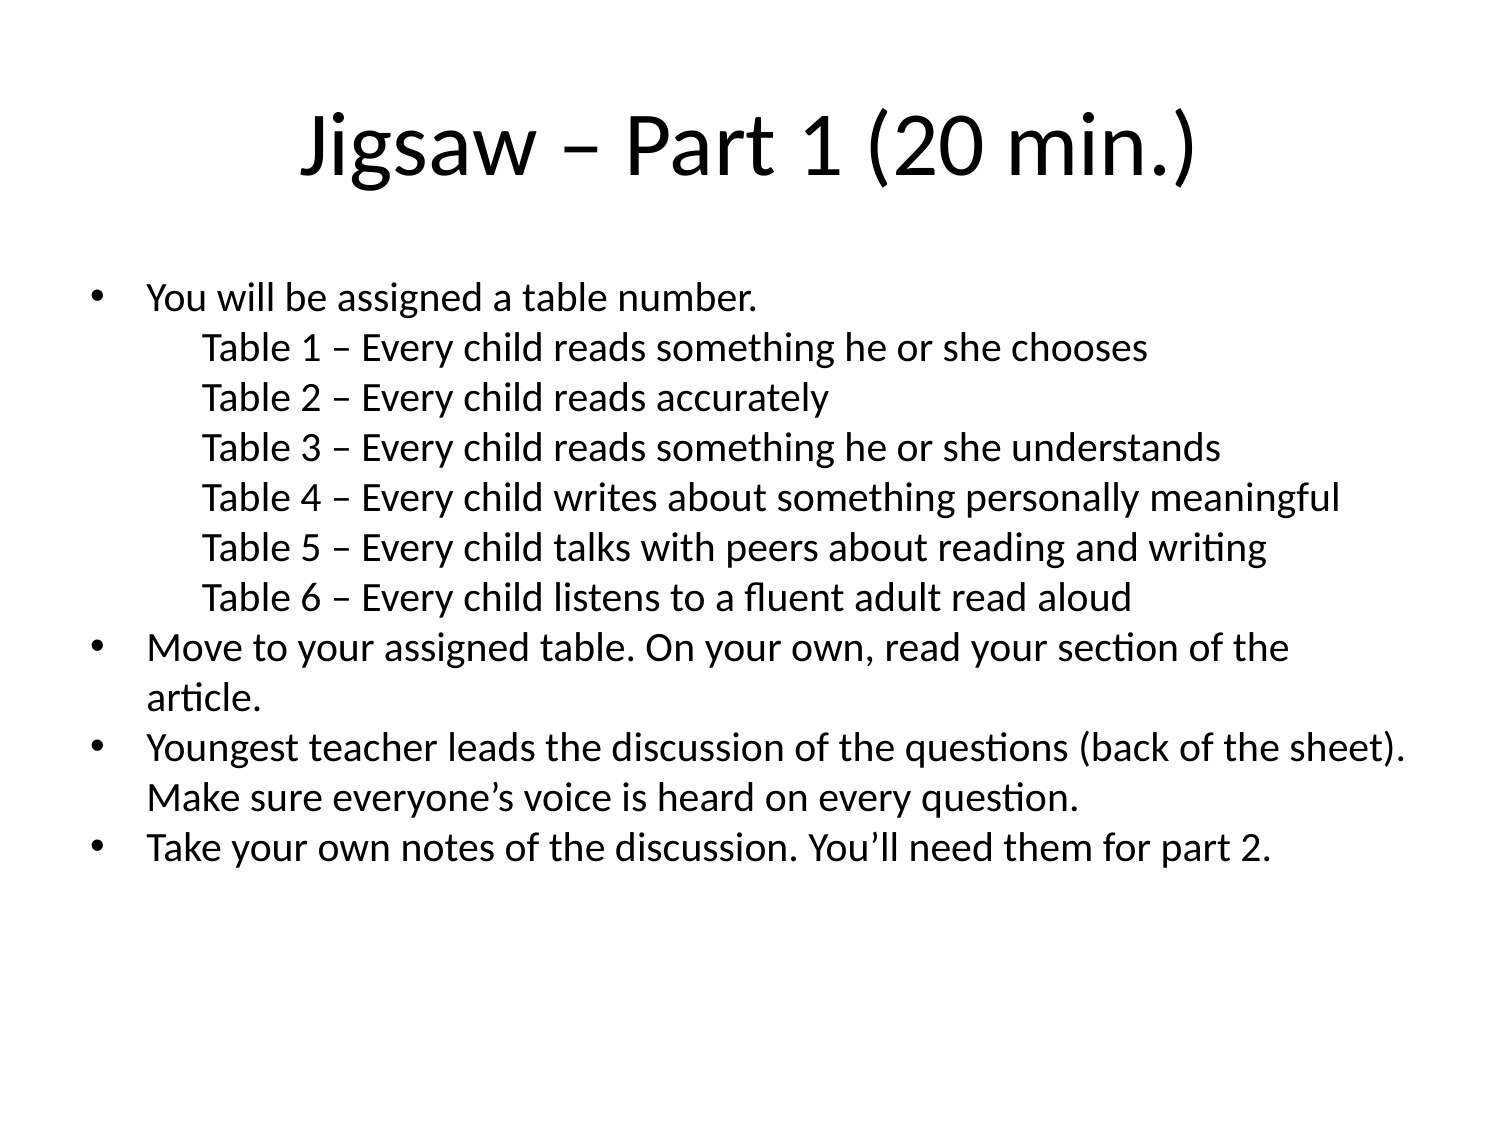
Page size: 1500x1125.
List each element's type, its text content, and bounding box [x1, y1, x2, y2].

title Jigsaw – Part 1 (20 min.) [75, 45, 1425, 233]
list You will be assigned a table number. Table 1 – Every child reads something he or she chooses Table 2 – Every child reads accurately Table 3 – Every child reads something he or she understands Table 4 – Every child writes about something personally meaningful Table 5 – Every child talks with peers about reading and writing Table 6 – Every child listens to a fluent adult read aloud Move to your assigned table. On your own, read your section of the article. Youngest teacher leads the discussion of the questions (back of the sheet). Make sure everyone’s voice is heard on every question. Take your own notes of the discussion. You’ll need them for part 2. [75, 262, 1425, 1005]
